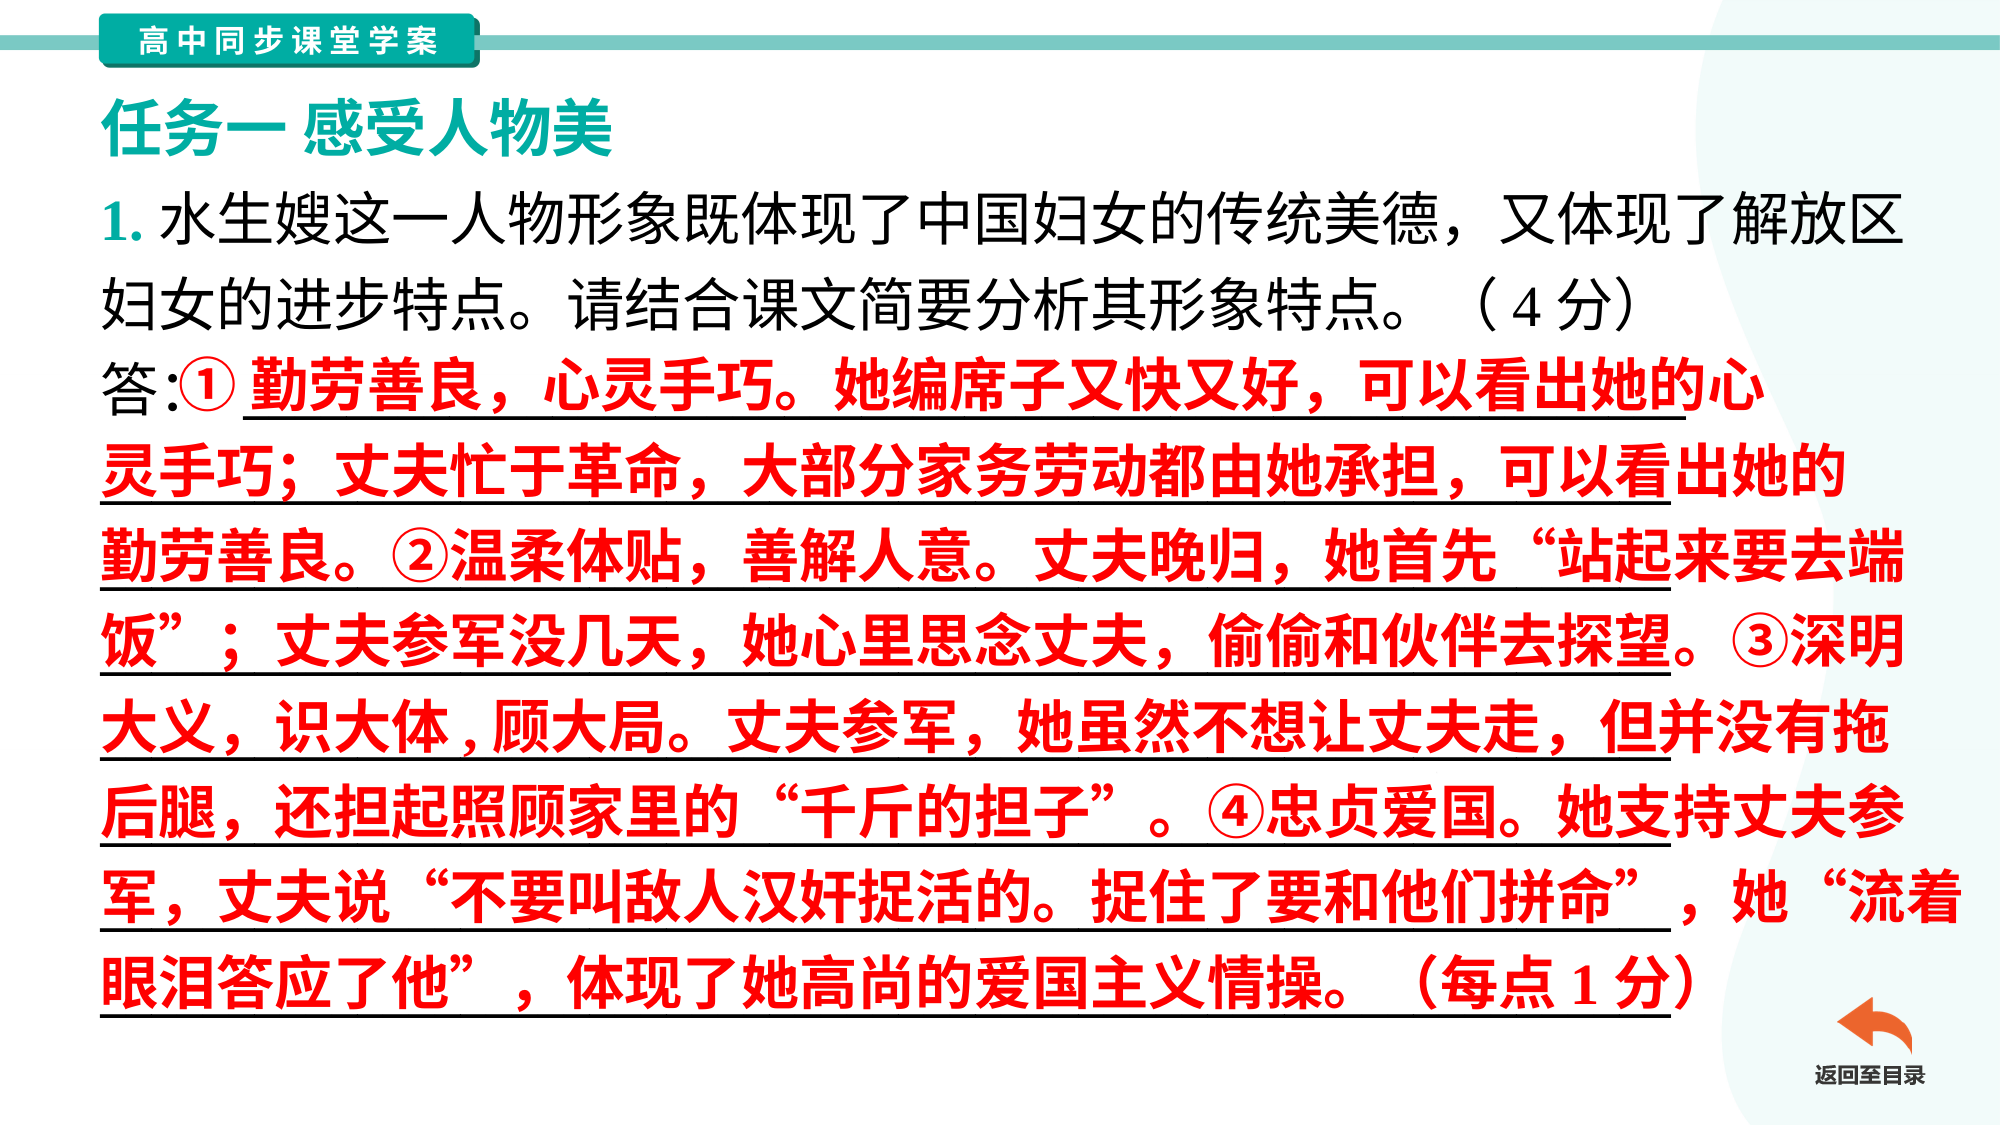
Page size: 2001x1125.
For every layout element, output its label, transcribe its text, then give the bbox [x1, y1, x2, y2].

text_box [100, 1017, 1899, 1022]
text_box 1.水生嫂这一人物形象既体现了中国妇女的传统美德，又体现了解放区 妇女的进步特点。请结合课文简要分析其形象特点。（4分） 答： ________________________________________________________ _____________________________________________________________ _____________________________________________________________ _____________________________________________________________ _____________________________________________________________ _____________________________________________________________ _____________________________________________________________ _____________________________________________________________ [100, 166, 1899, 332]
text_box 任务一 感受人物美 [100, 76, 1899, 166]
picture [0, 0, 2000, 1125]
text_box ①勤劳善良，心灵手巧。她编席子又快又好，可以看出她的心 灵手巧；丈夫忙于革命，大部分家务劳动都由她承担，可以看出她的 勤劳善良。②温柔体贴，善解人意。丈夫晚归，她首先“站起来要去端 饭”；丈夫参军没几天，她心里思念丈夫，偷偷和伙伴去探望。③深明 大义，识大体,顾大局。丈夫参军，她虽然不想让丈夫走，但并没有拖 后腿，还担起照顾家里的“千斤的担子”。④忠贞爱国。她支持丈夫参 军，丈夫说“不要叫敌人汉奸捉活的。捉住了要和他们拼命”，她“流着 眼泪答应了他”，体现了她高尚的爱国主义情操。（每点1分） [100, 332, 1899, 1017]
